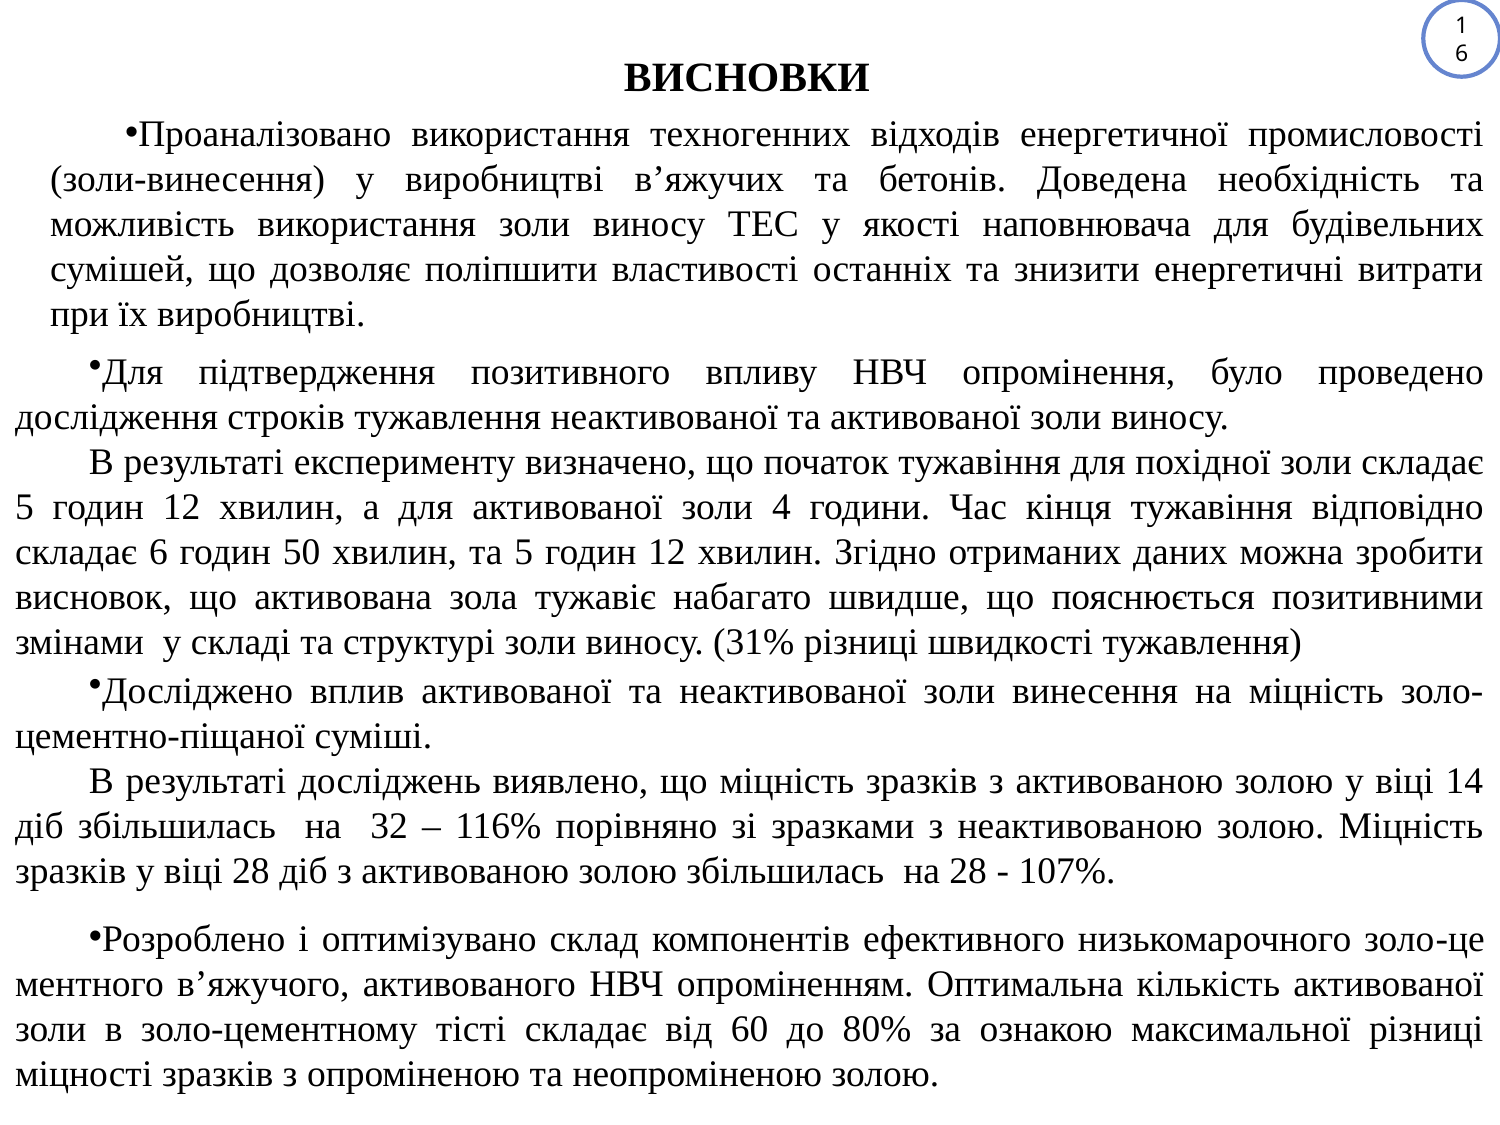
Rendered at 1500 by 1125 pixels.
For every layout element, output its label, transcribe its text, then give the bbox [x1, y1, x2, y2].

text_box Для підтвердження позитивного впливу НВЧ опромінення, було проведено дослідження строків тужавлення неактивованої та активованої золи виносу. В результаті експерименту визначено, що початок тужавіння для похідної золи складає 5 годин 12 хвилин, а для активованої золи 4 години. Час кінця тужавіння відповідно складає 6 годин 50 хвилин, та 5 годин 12 хвилин. Згідно отриманих даних можна зробити висновок, що активована зола тужавіє набагато швидше, що пояснюється позитивними змінами у складі та структурі золи виносу. (31% різниці швидкості тужавлення) [0, 339, 1500, 658]
text_box 16 [1421, 0, 1500, 79]
text_box вИСНОВКИ [609, 42, 886, 108]
text_box Проаналізовано використання техногенних відходів енергетичної промисловості (золи-винесення) у виробництві в’яжучих та бетонів. Доведена необхідність та можливість використання золи виносу ТЕС у якості наповнювача для будівельних сумішей, що дозволяє поліпшити властивості останніх та знизити енергетичні витрати при їх виробництві. [0, 101, 1500, 339]
text_box Досліджено вплив активованої та неактивованої золи винесення на міцність золо-цементно-піщаної суміші. В результаті досліджень виявлено, що міцність зразків з активованою золою у віці 14 діб збільшилась на 32 – 116% порівняно зі зразками з неактивованою золою. Міцність зразків у віці 28 діб з активованою золою збільшилась на 28 - 107%. [0, 658, 1500, 899]
text_box Розроблено і оптимізувано склад компонентів ефективного низькомарочного золо­-це­ментного в’яжучого, активованого НВЧ опроміненням. Оптимальна кількість активованої золи в золо-цементному тісті складає від 60 до 80% за ознакою максимальної різниці міцності зразків з опроміненою та неопроміненою золою. [0, 906, 1500, 1101]
